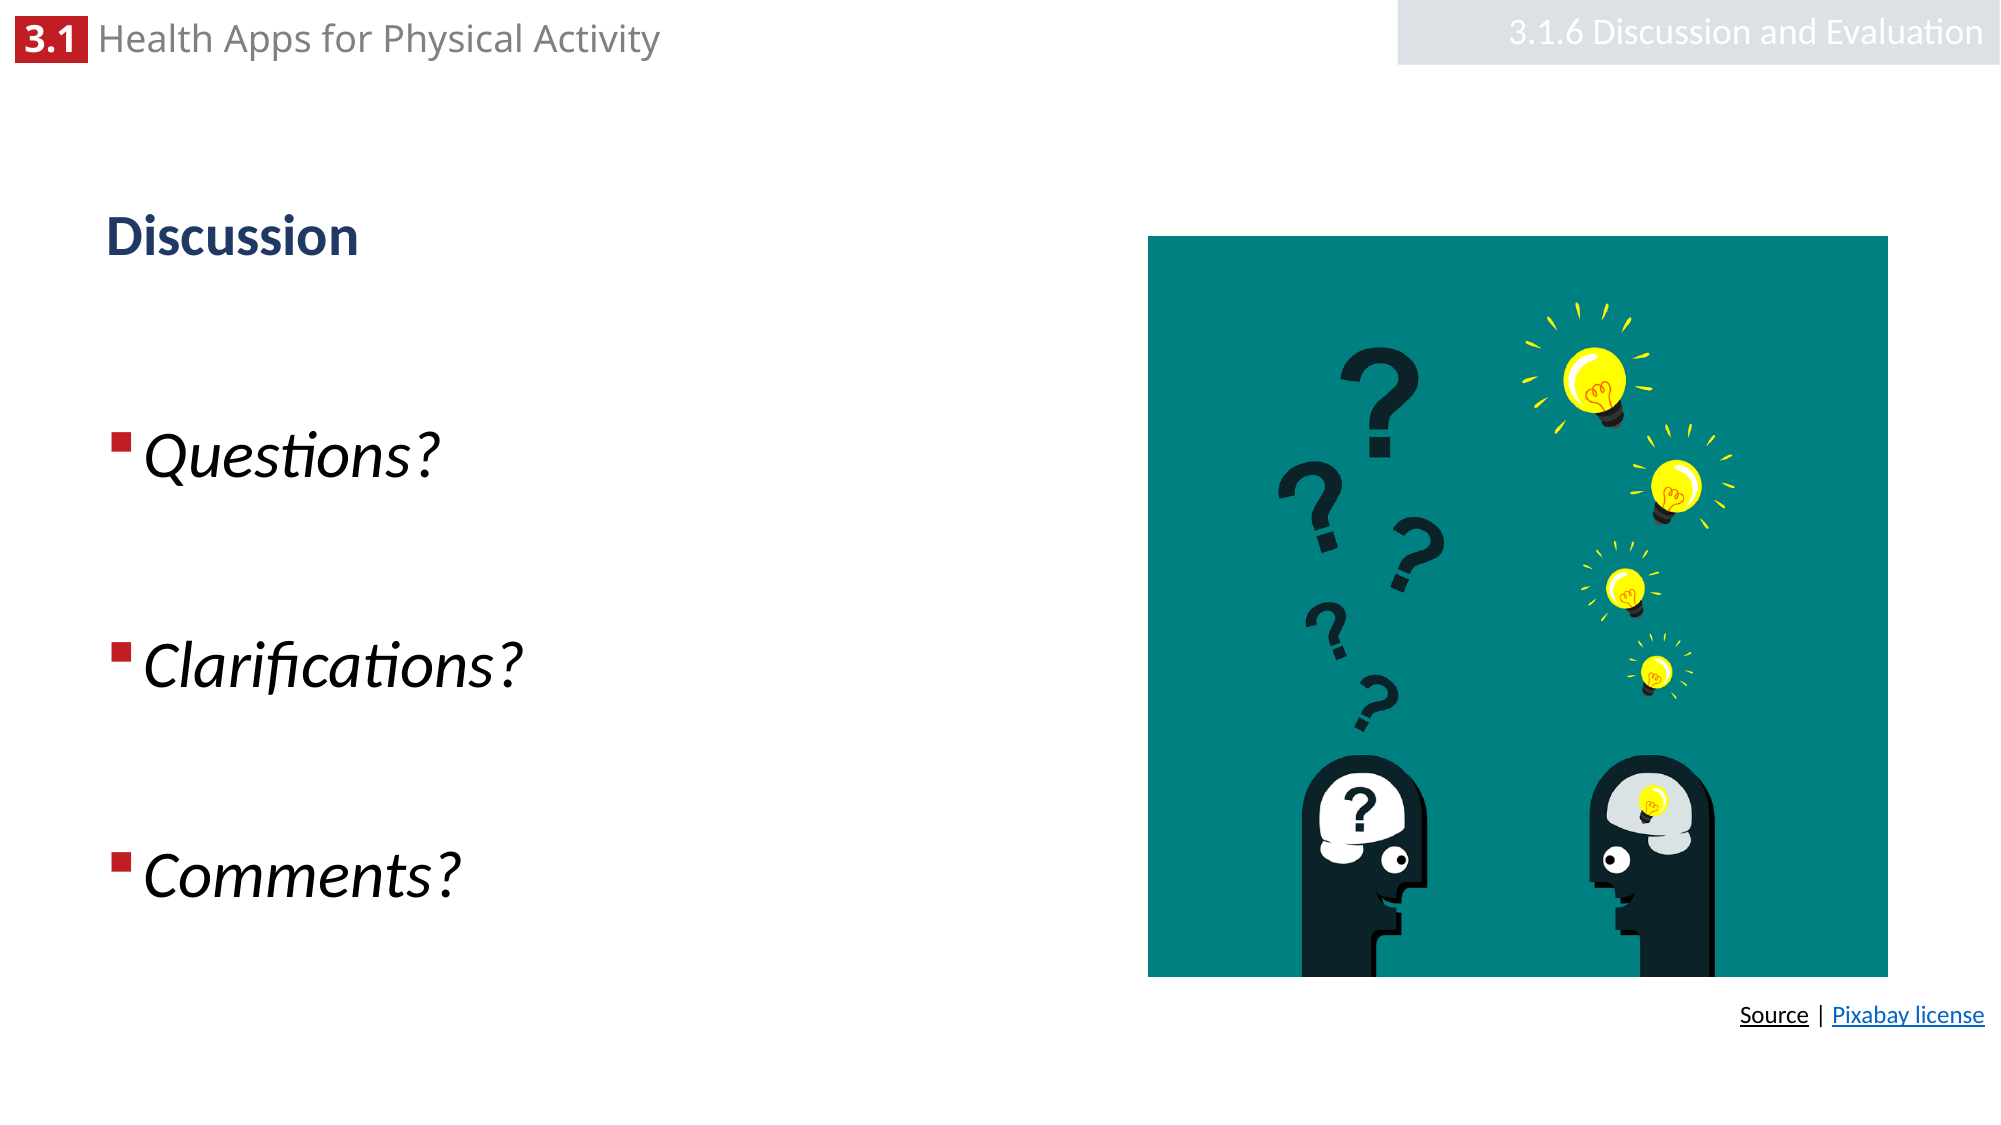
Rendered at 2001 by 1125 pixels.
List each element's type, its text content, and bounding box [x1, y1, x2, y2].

list Questions? Clarifications? Comments? [91, 403, 1906, 1051]
picture [1148, 236, 1888, 977]
text_box 3.1.6 Discussion and Evaluation [1397, 0, 2000, 65]
title Discussion [91, 177, 1906, 297]
text_box Source | Pixabay license [1604, 991, 2000, 1036]
